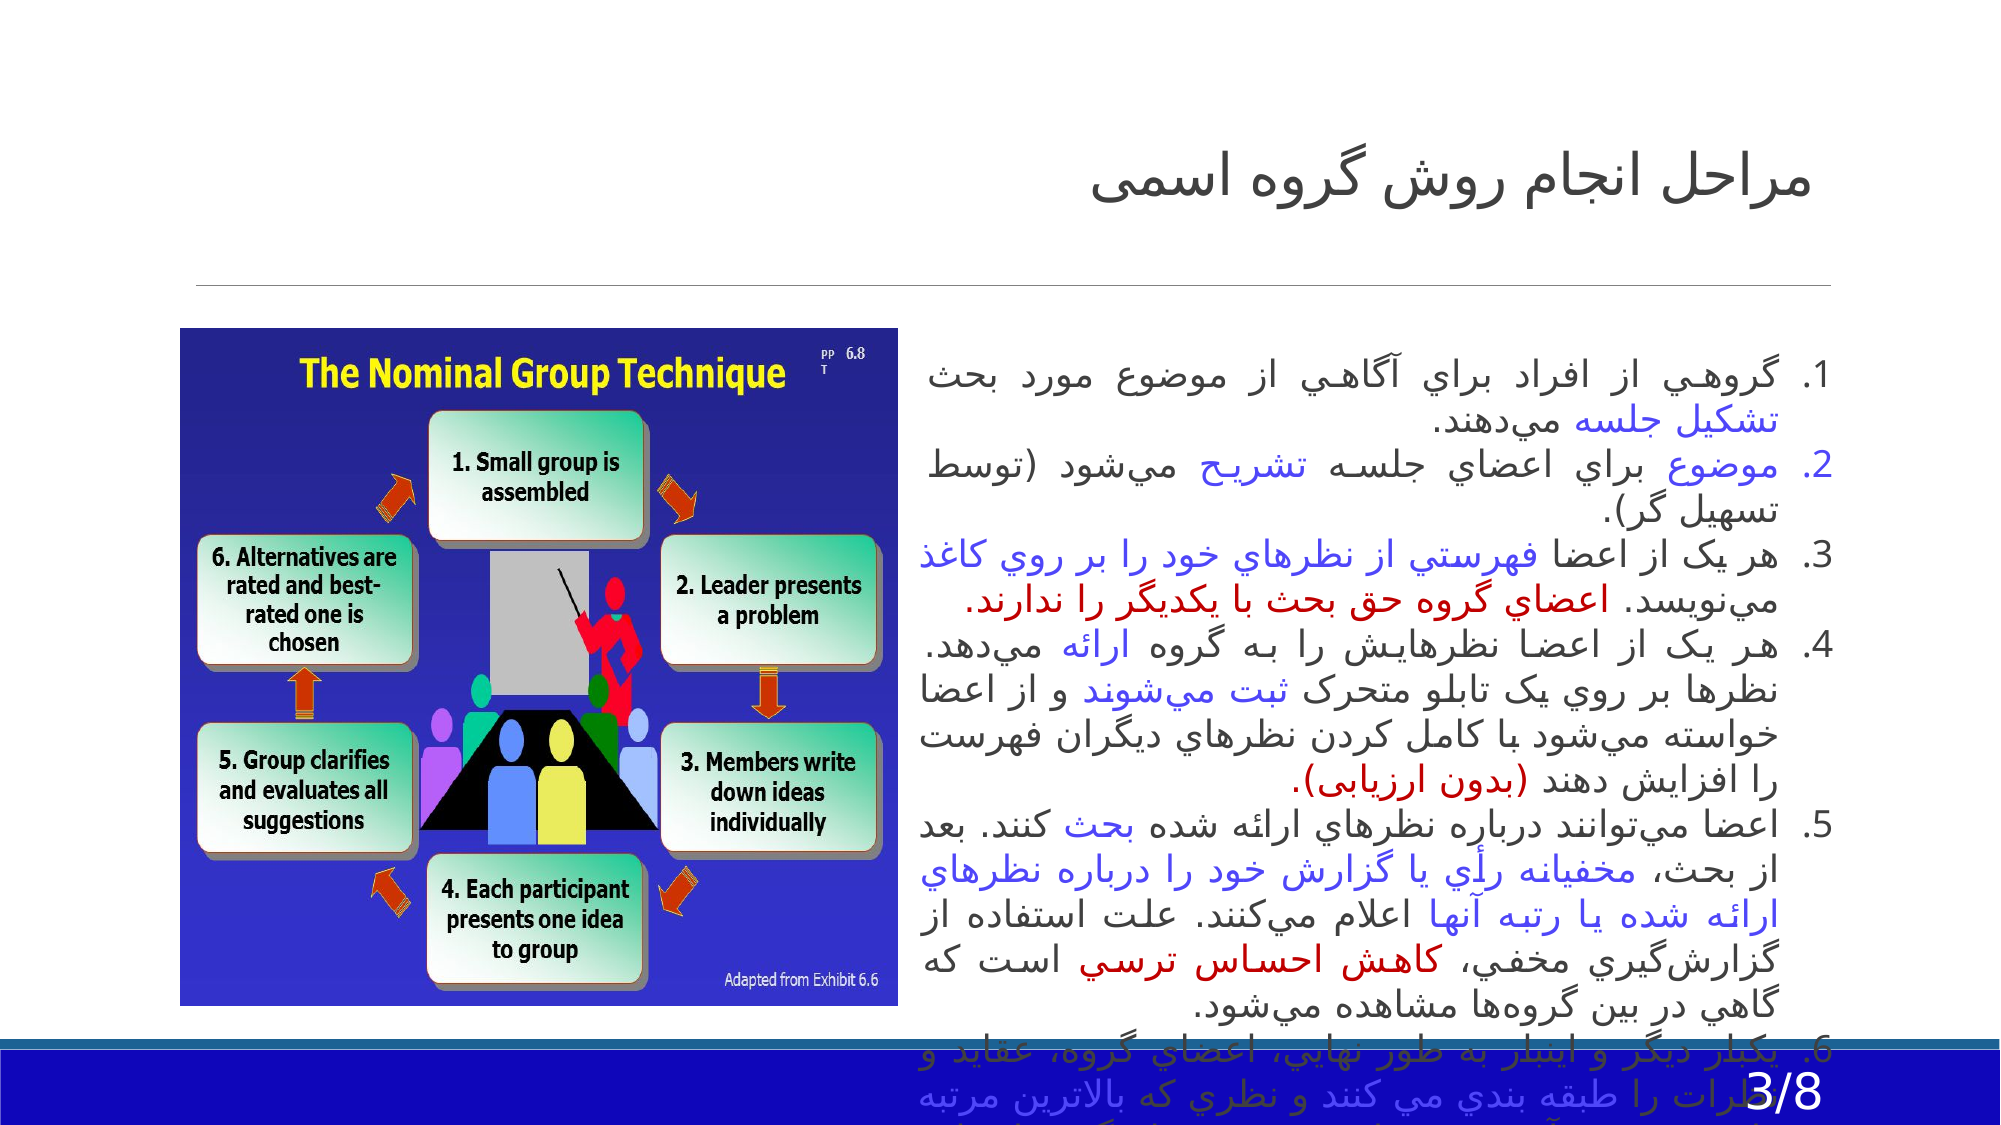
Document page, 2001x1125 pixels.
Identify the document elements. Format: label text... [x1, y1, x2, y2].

slide_number 3/8 [1624, 1059, 1840, 1120]
text_box مراحل انجام روش گروه اسمی [179, 46, 1830, 285]
text_box گروهي از افراد براي آگاهي از موضوع مورد بحث تشکيل جلسه مي‌دهند. موضوع براي اعضاي جلسه تشريح مي‌شود (توسط تسهیل گر). هر يک از اعضا فهرستي از نظرهاي خود را بر روي کاغذ مي‌نويسد. اعضاي گروه حق بحث با يکديگر را ندارند. هر يک از اعضا نظرهايش را به گروه ارائه مي‌دهد. نظرها بر روي يک تابلو متحرک ثبت مي‌شوند و از اعضا خواسته مي‌شود با کامل کردن نظرهاي ديگران فهرست را افزايش دهند (بدون ارزیابی). اعضا مي‌توانند درباره نظرهاي ارائه شده بحث کنند. بعد از بحث، مخفيانه رأي يا گزارش خود را درباره نظرهاي ارائه شده يا رتبه آنها اعلام مي‌کنند. علت استفاده از گزارش‌گيري مخفي، کاهش احساس ترسي است که گاهي در بين گروه‌ها مشاهده مي‌شود. ﻳﻜﺒﺎر دﻳﮕﺮ و اﻳﻨﺒﺎر ﺑﻪ ﻃﻮر ﻧﻬﺎﻳﻲ، اعضاي ﮔﺮوه، ﻋﻘﺎﻳﺪ و ﻧﻈﺮات را ﻃﺒﻘﻪ ﺑﻨﺪي ﻣﻲ ﻛﻨﻨﺪ و ﻧﻈﺮي ﻛﻪ ﺑﺎﻻﺗﺮﻳﻦ ﻣﺮﺗﺒﻪ را ﺑﺪﺳﺖ ﻣﻲ آورد ﺑﻪ ﻋﻨﻮان ﻋﻘﻴﺪه و ﻧﻈﺮ ﮔﺮوه اﻧﺘﺨﺎب ﻣﻲ ﺷﻮد. [903, 342, 1851, 1125]
picture [179, 328, 898, 1007]
